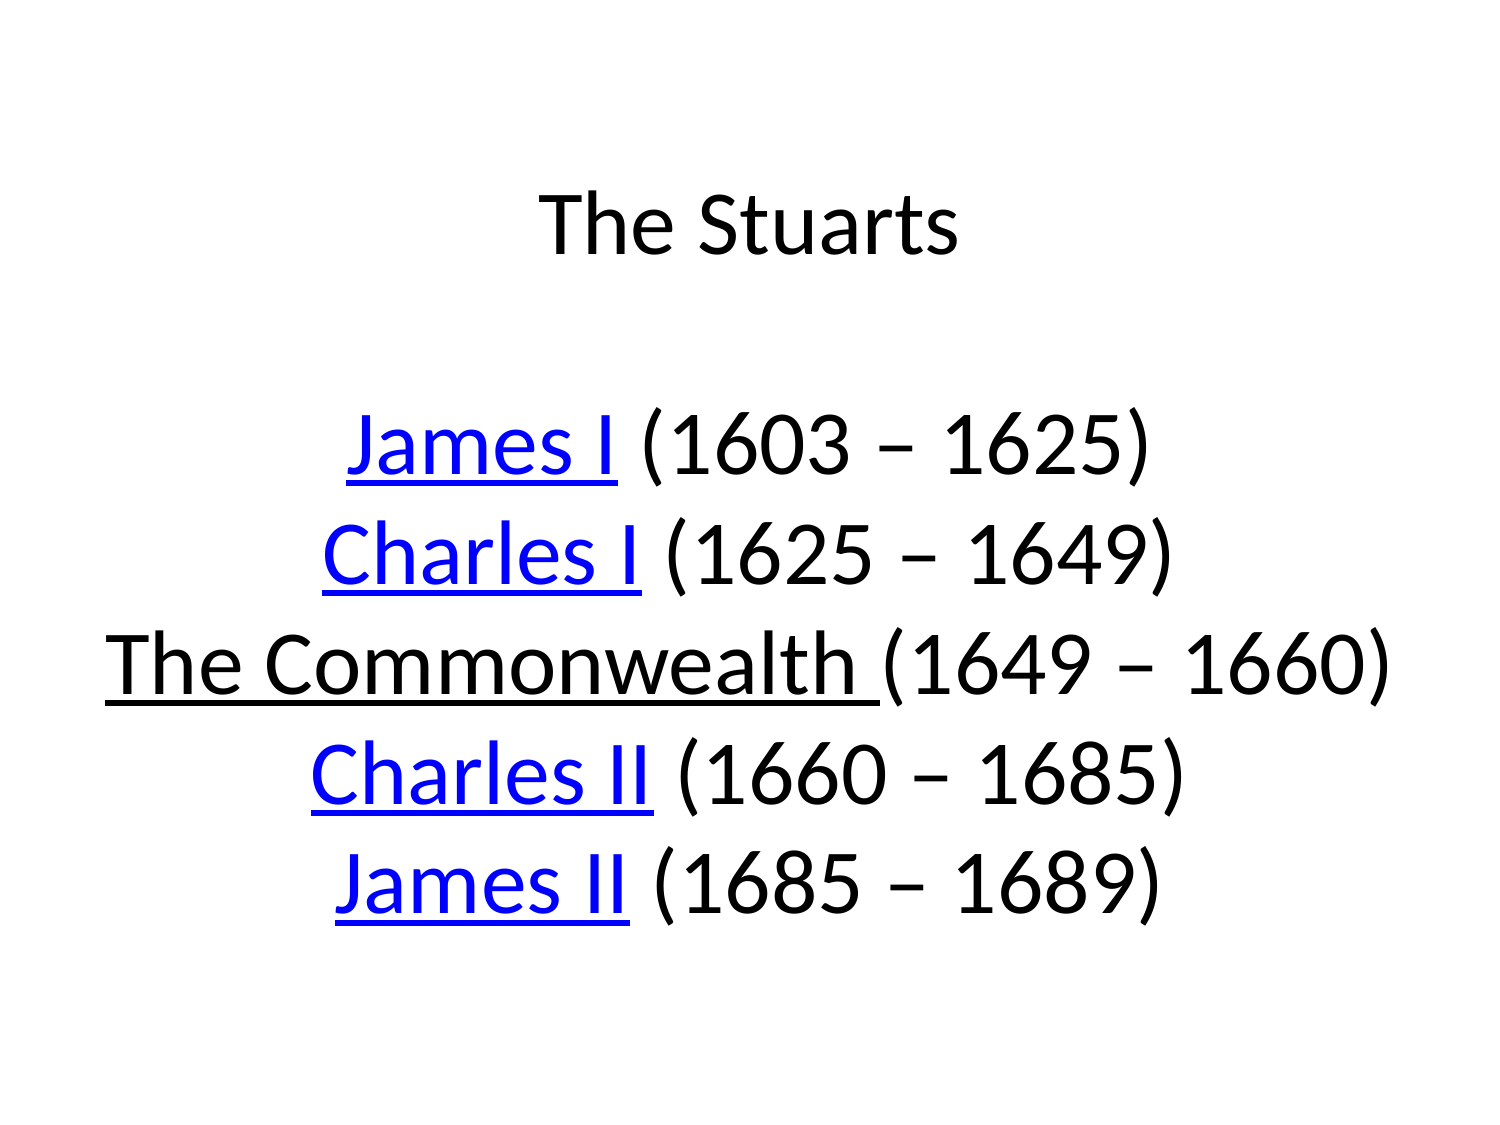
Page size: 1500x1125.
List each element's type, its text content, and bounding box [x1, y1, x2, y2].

title The Stuarts James I (1603 – 1625) Charles I (1625 – 1649) The Commonwealth (1649 – 1660) Charles II (1660 – 1685) James II (1685 – 1689) [74, 44, 1426, 1051]
